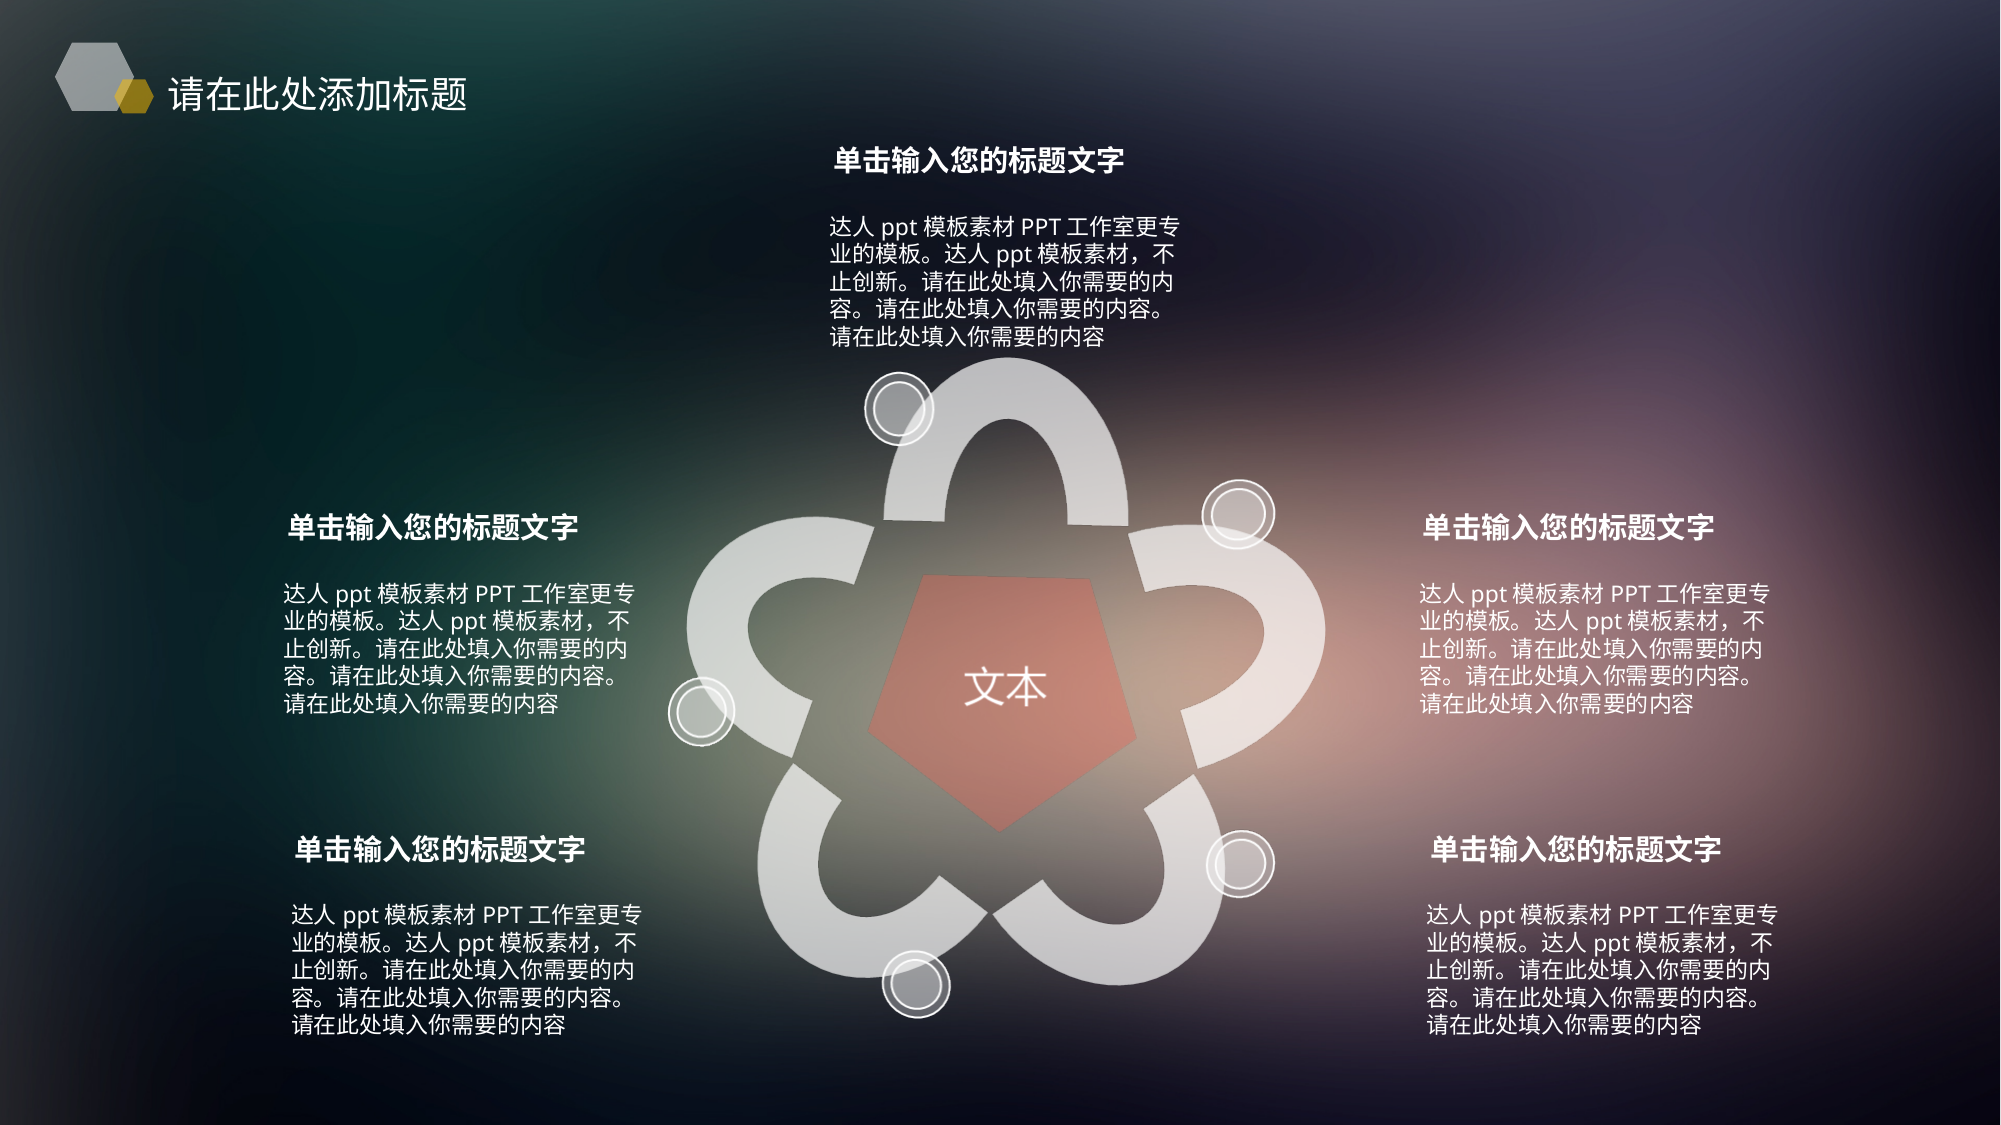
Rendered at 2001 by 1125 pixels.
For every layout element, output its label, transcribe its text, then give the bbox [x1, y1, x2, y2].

text_box 达人ppt模板素材PPT工作室更专业的模板。达人ppt模板素材，不止创新。请在此处填入你需要的内容。请在此处填入你需要的内容。请在此处填入你需要的内容 [1412, 893, 1804, 1046]
text_box 单击输入您的标题文字 [809, 135, 1149, 185]
picture [0, 0, 2001, 1125]
text_box 达人ppt模板素材PPT工作室更专业的模板。达人ppt模板素材，不止创新。请在此处填入你需要的内容。请在此处填入你需要的内容。请在此处填入你需要的内容 [276, 893, 668, 1046]
text_box [114, 79, 153, 114]
text_box 单击输入您的标题文字 [263, 502, 604, 552]
text_box 单击输入您的标题文字 [1399, 502, 1739, 552]
text_box 请在此处添加标题 [153, 63, 483, 124]
text_box 达人ppt模板素材PPT工作室更专业的模板。达人ppt模板素材，不止创新。请在此处填入你需要的内容。请在此处填入你需要的内容。请在此处填入你需要的内容 [268, 572, 660, 725]
text_box [54, 42, 135, 111]
text_box 单击输入您的标题文字 [1407, 823, 1747, 874]
text_box 达人ppt模板素材PPT工作室更专业的模板。达人ppt模板素材，不止创新。请在此处填入你需要的内容。请在此处填入你需要的内容。请在此处填入你需要的内容 [1404, 572, 1796, 725]
text_box 达人ppt模板素材PPT工作室更专业的模板。达人ppt模板素材，不止创新。请在此处填入你需要的内容。请在此处填入你需要的内容。请在此处填入你需要的内容 [814, 205, 1206, 356]
text_box 单击输入您的标题文字 [271, 823, 611, 874]
